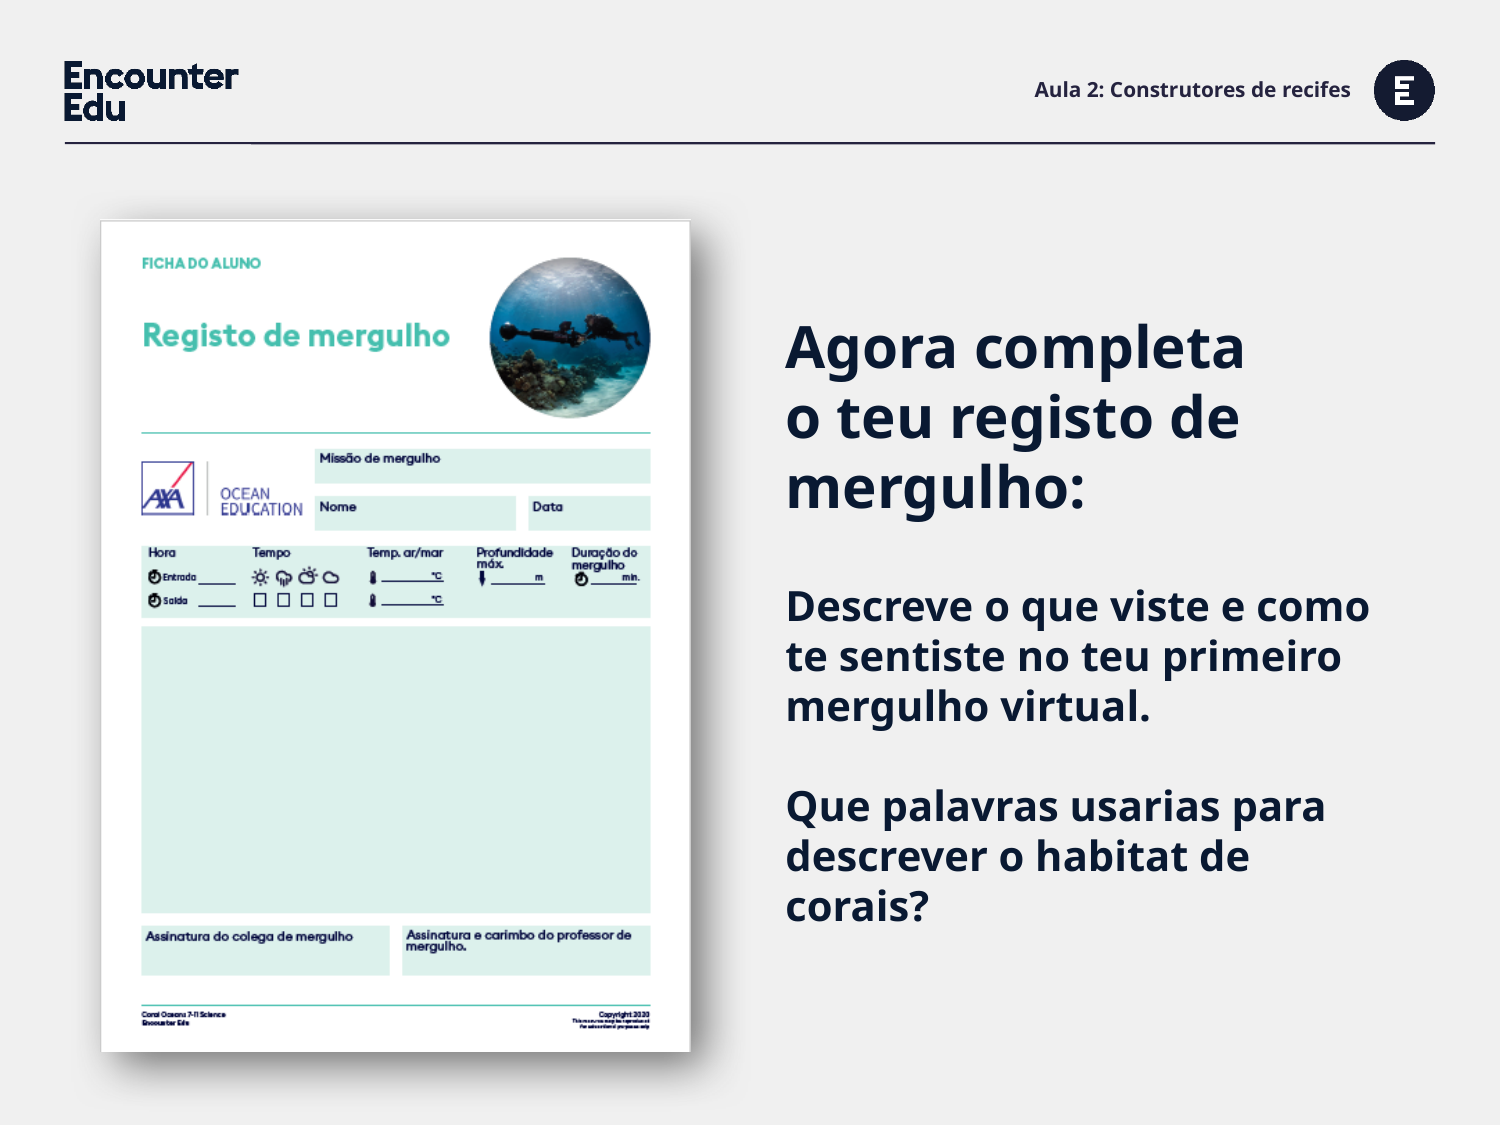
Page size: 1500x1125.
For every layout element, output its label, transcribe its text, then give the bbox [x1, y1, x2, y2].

title Aula 2: Construtores de recifes [749, 67, 1359, 114]
picture [100, 219, 691, 1052]
picture [60, 59, 243, 122]
picture [1372, 58, 1436, 122]
text_box Agora completa o teu registo de mergulho: Descreve o que viste e como te sentiste no teu primeiro mergulho virtual. Que palavras usarias para descrever o habitat de corais? [777, 302, 1407, 938]
